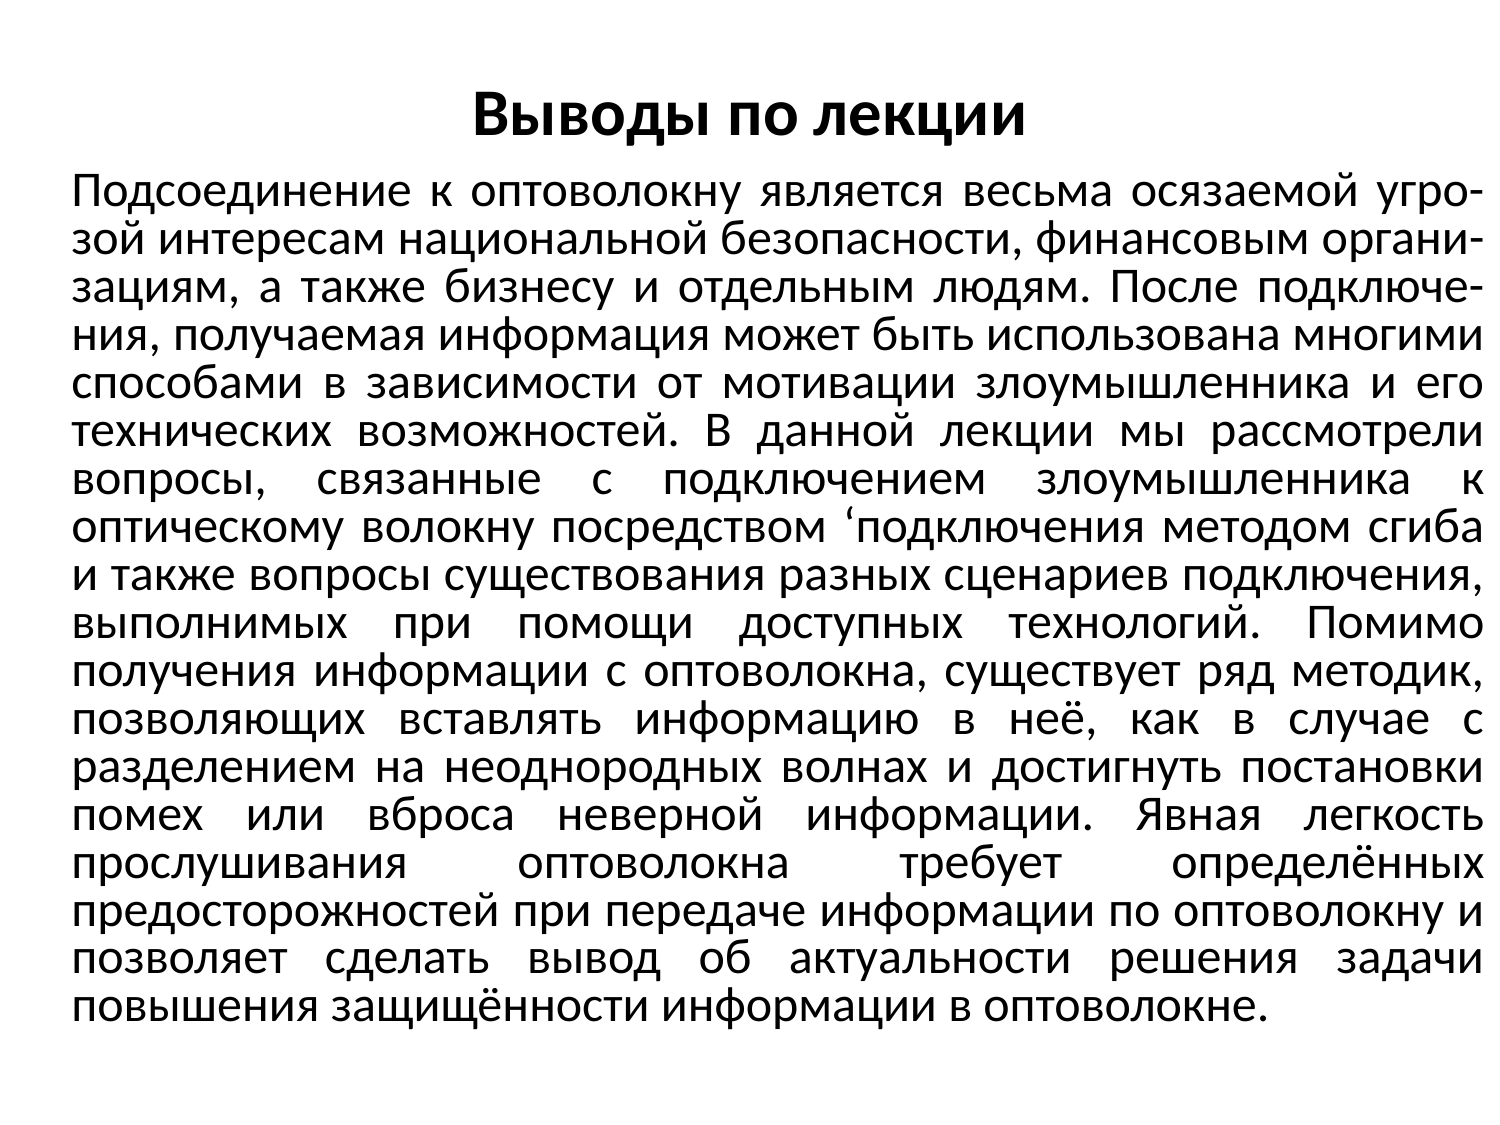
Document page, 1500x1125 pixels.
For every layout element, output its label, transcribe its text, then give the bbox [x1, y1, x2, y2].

title Выводы по лекции [74, 44, 1426, 160]
list Подсоединение к оптоволокну является весьма осязаемой угро- зой интересам национальной безопасности, финансовым органи- зациям, а также бизнесу и отдельным людям. После подключе-ния, получаемая информация может быть использована многими способами в зависимости от мотивации злоумышленника и его технических возможностей. В данной лекции мы рассмотрели вопросы, связанные с подключением злоумышленника к оптическому волокну посредством ‘подключения методом сгиба и также вопросы существования разных сценариев подключения, выполнимых при помощи доступных технологий. Помимо получения информации с оптоволокна, существует ряд методик, позволяющих вставлять информацию в неё, как в случае с разделением на неоднородных волнах и достигнуть постановки помех или вброса неверной информации. Явная легкость прослушивания оптоволокна требует определённых предосторожностей при передаче информации по оптоволокну и позволяет сделать вывод об актуальности решения задачи повышения защищённости информации в оптоволокне. [0, 160, 1500, 1125]
